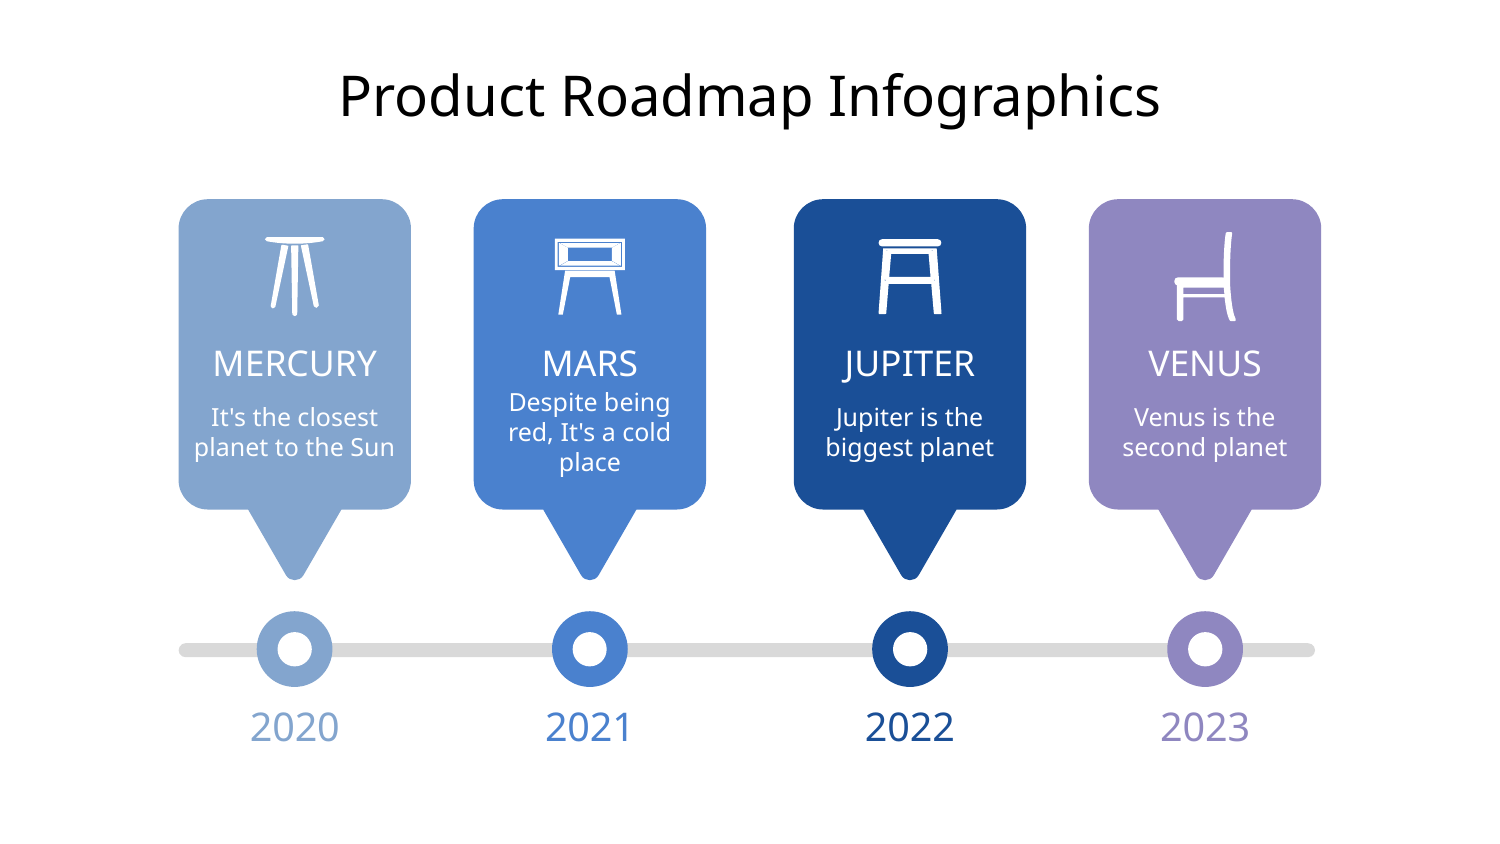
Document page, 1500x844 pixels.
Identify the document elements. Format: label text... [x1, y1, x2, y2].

text_box It's the closest planet to the Sun [178, 386, 411, 476]
text_box Jupiter is the biggest planet [793, 386, 1027, 476]
text_box [572, 632, 607, 667]
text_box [877, 238, 943, 315]
text_box [893, 632, 928, 667]
text_box JUPITER [793, 344, 1027, 381]
text_box MERCURY [178, 344, 411, 381]
text_box 2023 [1153, 707, 1257, 744]
text_box VENUS [1088, 344, 1322, 381]
text_box Despite being red, It's a cold place [473, 386, 707, 476]
text_box Venus is the second planet [1088, 386, 1322, 476]
text_box [1088, 381, 1322, 386]
text_box [178, 643, 257, 658]
text_box [178, 381, 411, 386]
text_box [948, 643, 1168, 658]
text_box [1088, 476, 1322, 581]
text_box [1174, 232, 1236, 322]
text_box [793, 381, 1027, 386]
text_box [554, 238, 626, 315]
text_box [793, 476, 1027, 581]
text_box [264, 236, 326, 317]
text_box [1088, 199, 1322, 344]
text_box [552, 611, 628, 687]
text_box [256, 611, 333, 687]
text_box 2021 [538, 707, 642, 744]
text_box [627, 643, 873, 658]
text_box [332, 643, 552, 658]
text_box [473, 476, 707, 581]
text_box [178, 199, 411, 344]
text_box [1188, 632, 1223, 667]
text_box [872, 611, 948, 687]
text_box MARS [473, 344, 707, 381]
text_box [473, 381, 707, 386]
text_box [1243, 643, 1316, 658]
title Product Roadmap Infographics [75, 67, 1425, 120]
text_box [793, 199, 1027, 344]
text_box [277, 632, 312, 667]
text_box 2020 [243, 707, 347, 744]
text_box 2022 [858, 707, 962, 744]
text_box [1167, 611, 1243, 687]
text_box [473, 199, 707, 344]
text_box [178, 476, 411, 581]
